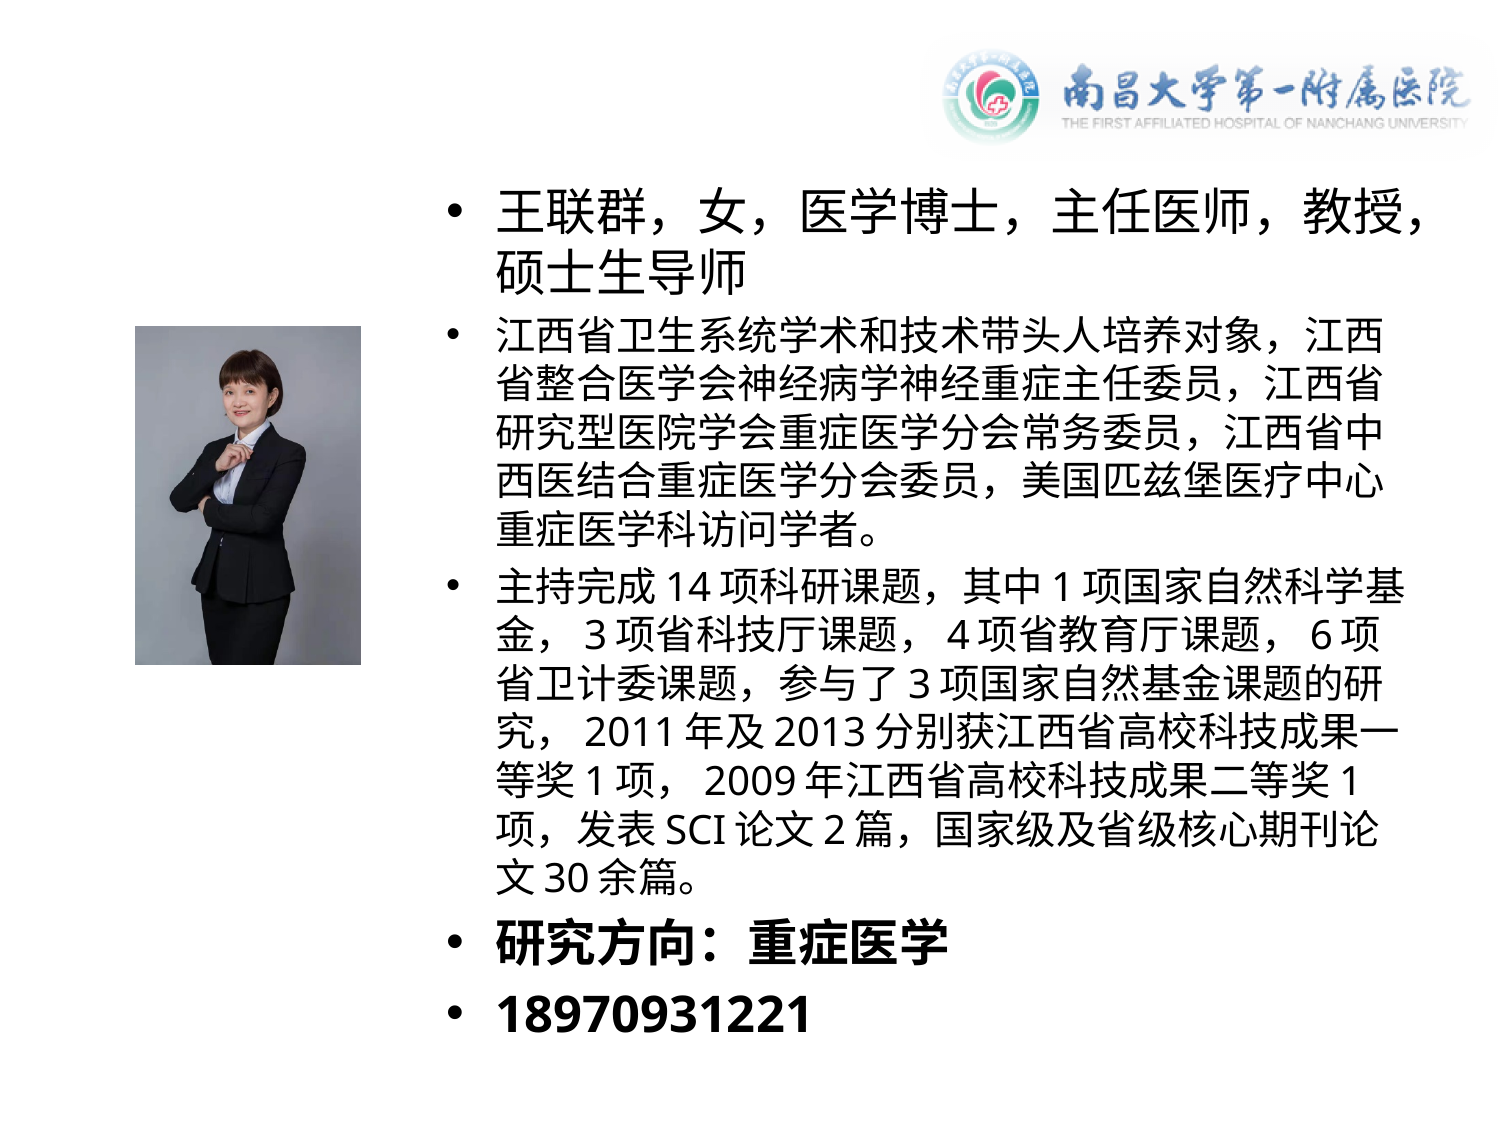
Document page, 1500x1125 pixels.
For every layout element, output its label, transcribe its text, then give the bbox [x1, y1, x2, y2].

picture [135, 325, 361, 665]
list 王联群，女，医学博士，主任医师，教授，硕士生导师 江西省卫生系统学术和技术带头人培养对象，江西省整合医学会神经病学神经重症主任委员，江西省研究型医院学会重症医学分会常务委员，江西省中西医结合重症医学分会委员，美国匹兹堡医疗中心重症医学科访问学者。 主持完成14项科研课题，其中1项国家自然科学基金，3项省科技厅课题，4项省教育厅课题，6项省卫计委课题，参与了3项国家自然基金课题的研究，2011年及2013分别获江西省高校科技成果一等奖1项，2009年江西省高校科技成果二等奖1项，发表SCI论文2篇，国家级及省级核心期刊论文30余篇。 研究方向：重症医学 18970931221 [431, 172, 1425, 1059]
picture [916, 28, 1500, 166]
